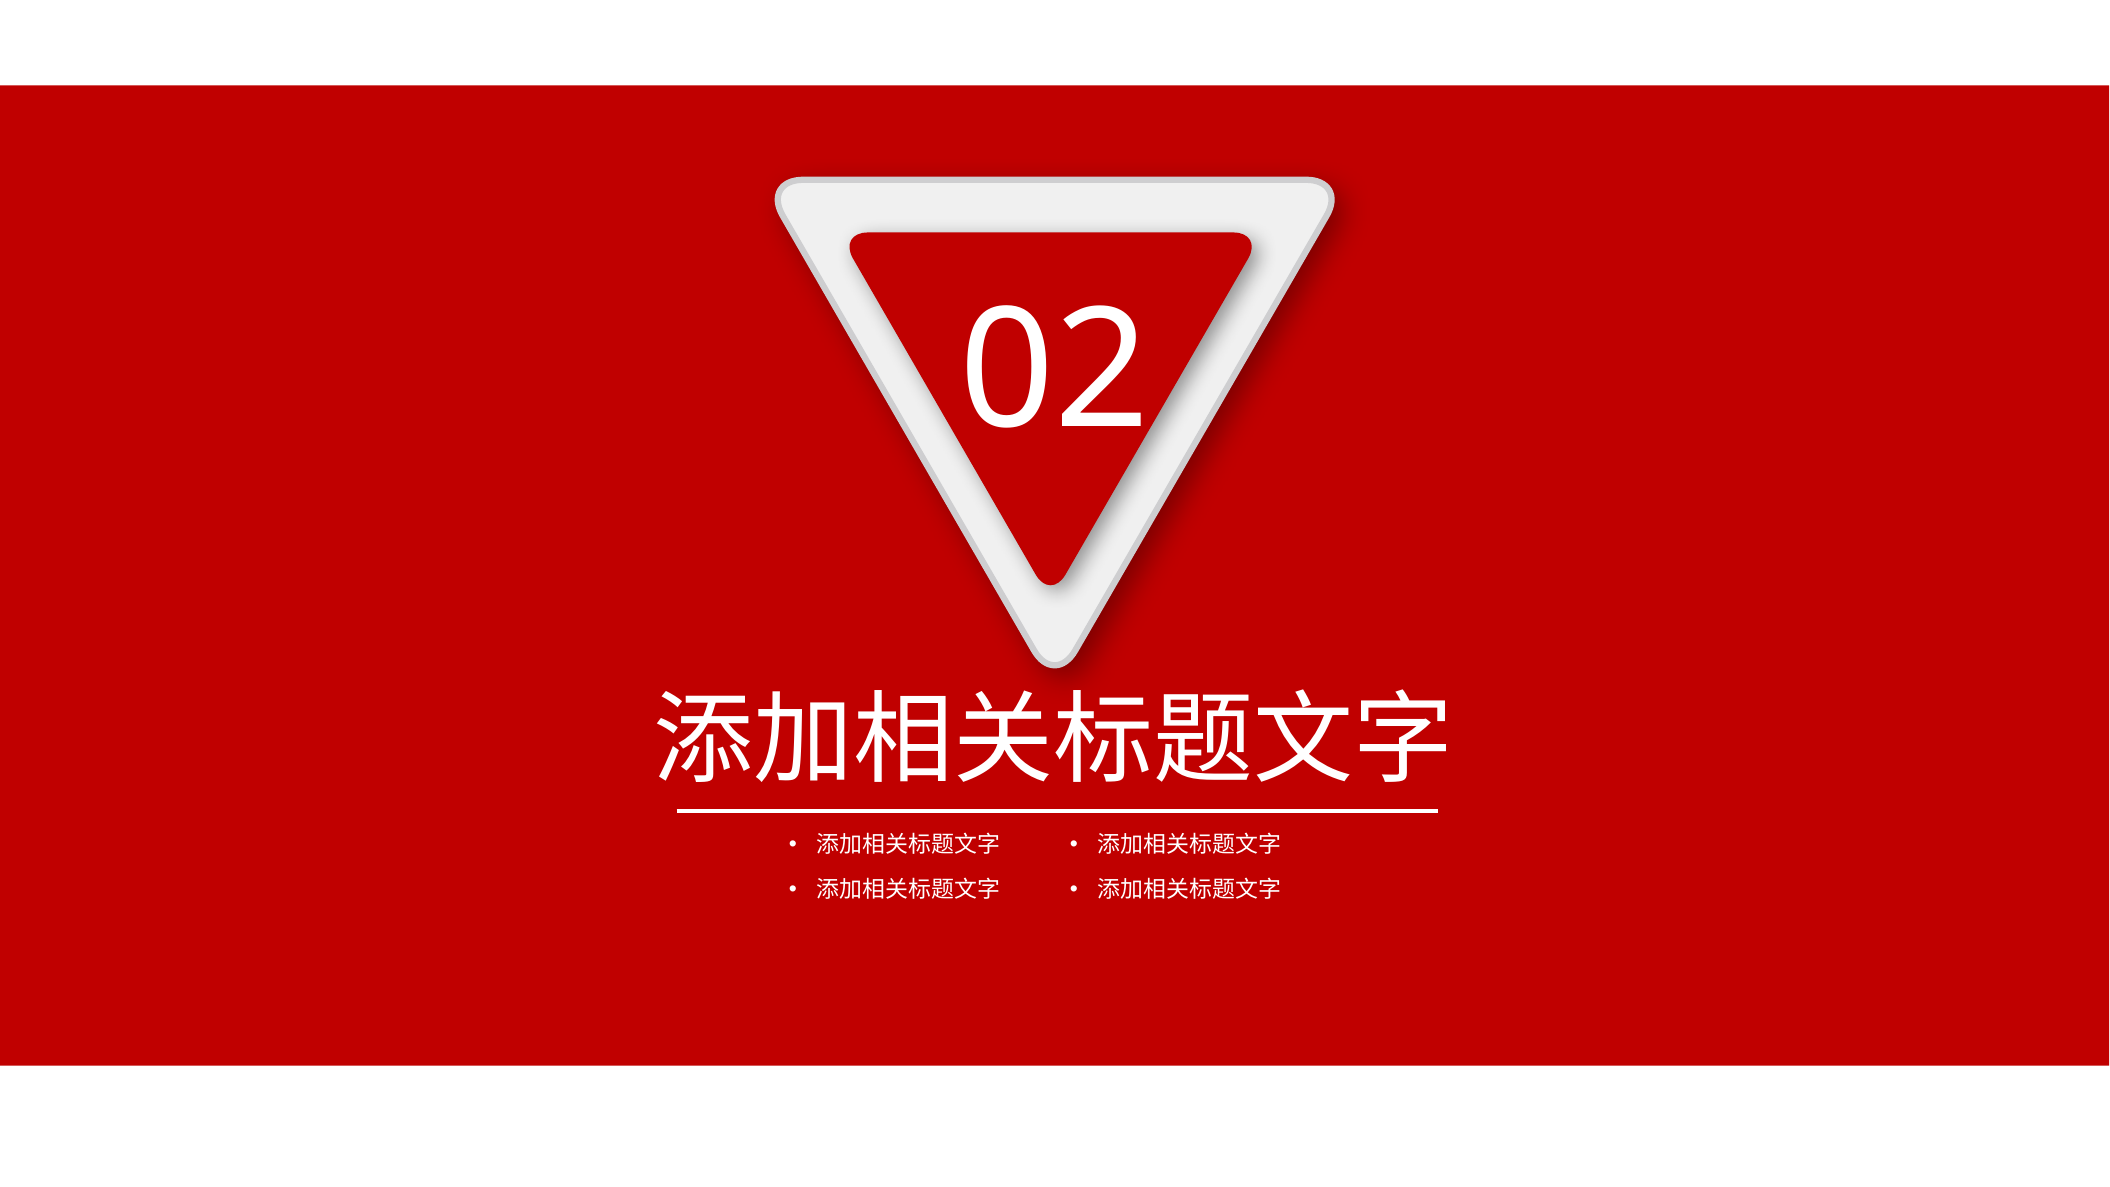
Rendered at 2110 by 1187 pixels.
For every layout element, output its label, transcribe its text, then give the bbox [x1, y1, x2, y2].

text_box 添加相关标题文字 [1054, 867, 1297, 910]
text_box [771, 179, 1339, 671]
text_box 添加相关标题文字 [1054, 822, 1297, 865]
text_box 添加相关标题文字 [774, 867, 1016, 910]
text_box 添加相关标题文字 [774, 822, 1016, 865]
text_box [0, 84, 2110, 1067]
